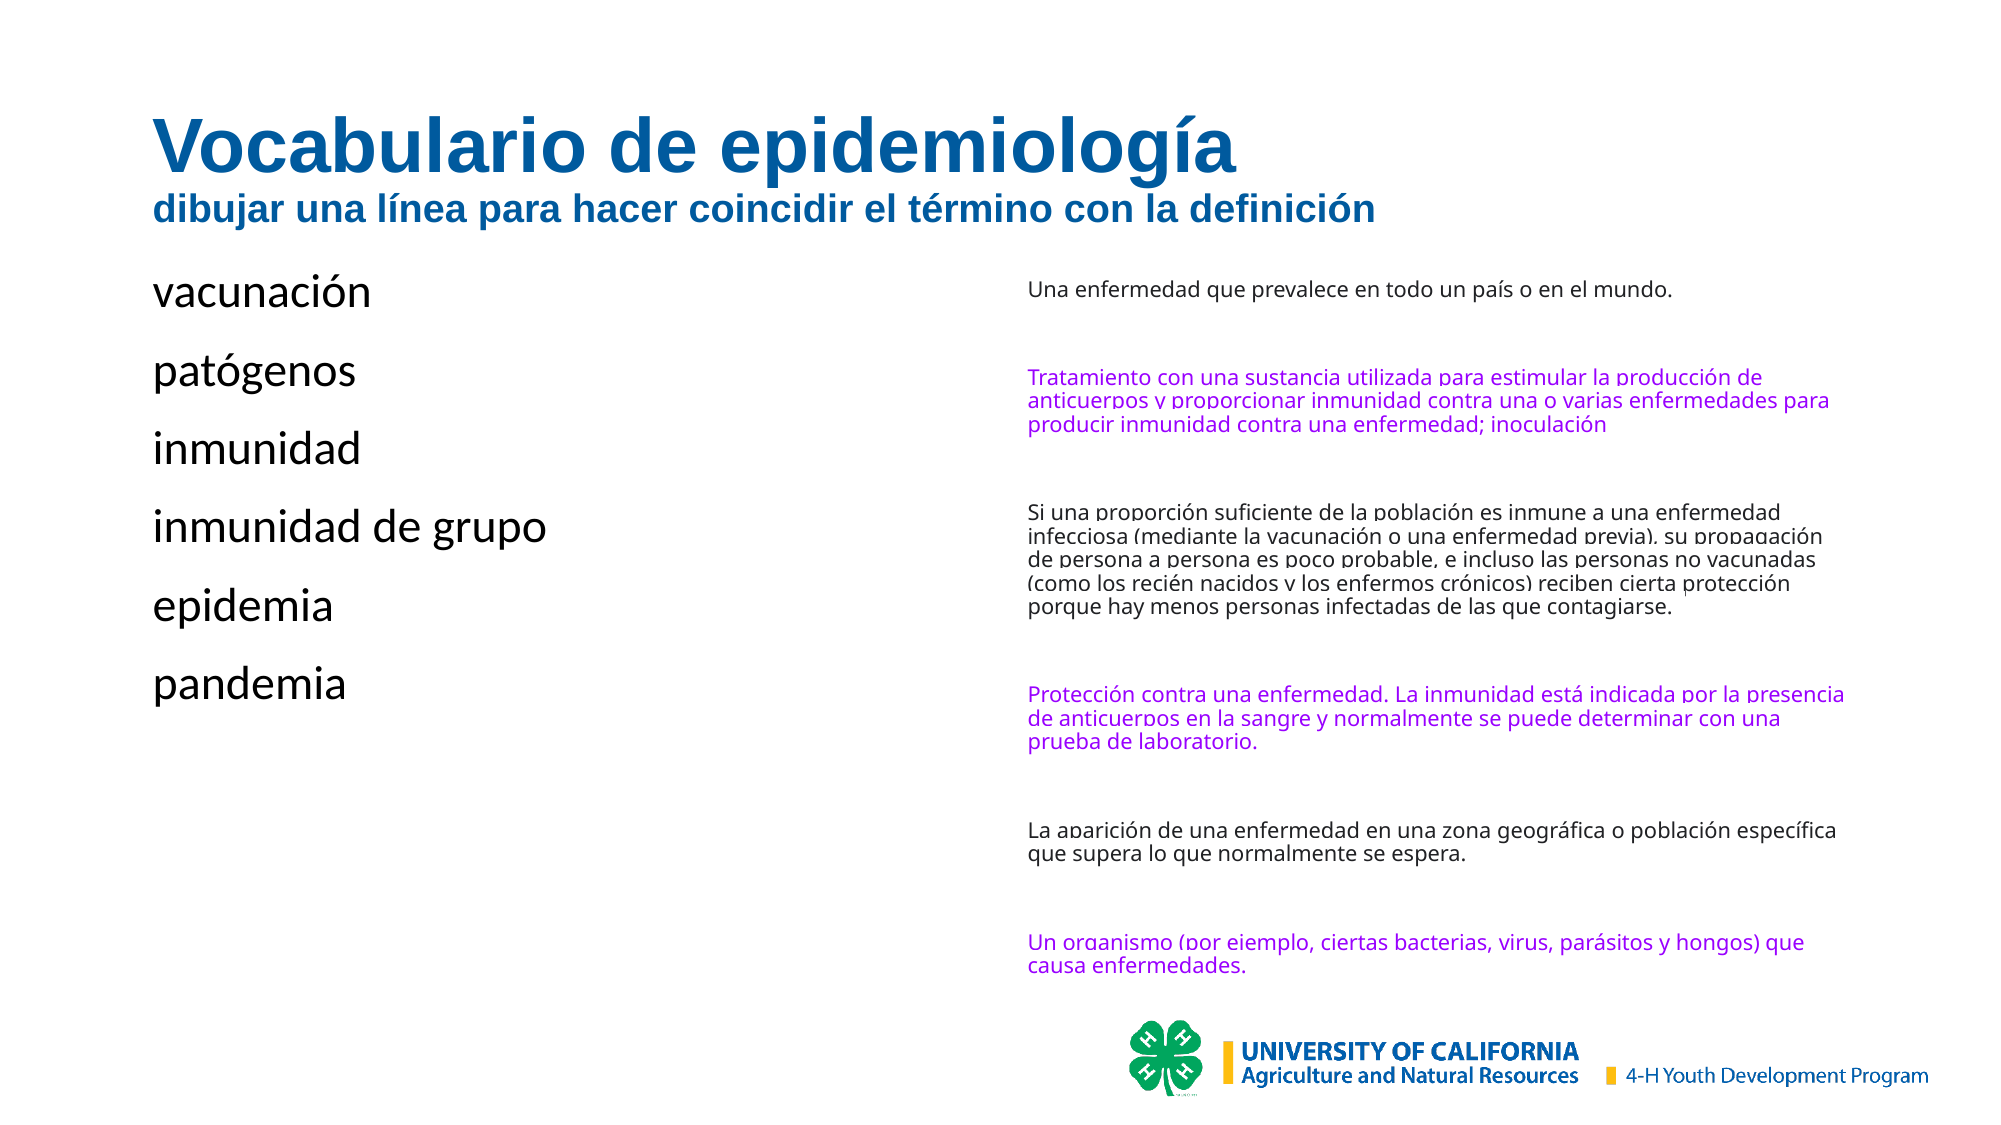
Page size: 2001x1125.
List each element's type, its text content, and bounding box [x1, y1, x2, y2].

list Una enfermedad que prevalece en todo un país o en el mundo. Tratamiento con una sustancia utilizada para estimular la producción de anticuerpos y proporcionar inmunidad contra una o varias enfermedades para producir inmunidad contra una enfermedad; inoculación Si una proporción suficiente de la población es inmune a una enfermedad infecciosa (mediante la vacunación o una enfermedad previa), su propagación de persona a persona es poco probable, e incluso las personas no vacunadas (como los recién nacidos y los enfermos crónicos) reciben cierta protección porque hay menos personas infectadas de las que contagiarse. Protección contra una enfermedad. La inmunidad está indicada por la presencia de anticuerpos en la sangre y normalmente se puede determinar con una prueba de laboratorio. La aparición de una enfermedad en una zona geográfica o población específica que supera lo que normalmente se espera. Un organismo (por ejemplo, ciertas bacterias, virus, parásitos y hongos) que causa enfermedades. [1012, 270, 1863, 1016]
title Vocabulario de epidemiología dibujar una línea para hacer coincidir el término con la definición [137, 59, 1863, 278]
picture [1125, 1014, 1935, 1100]
list vacunación patógenos inmunidad inmunidad de grupo epidemia pandemia [137, 248, 984, 1016]
